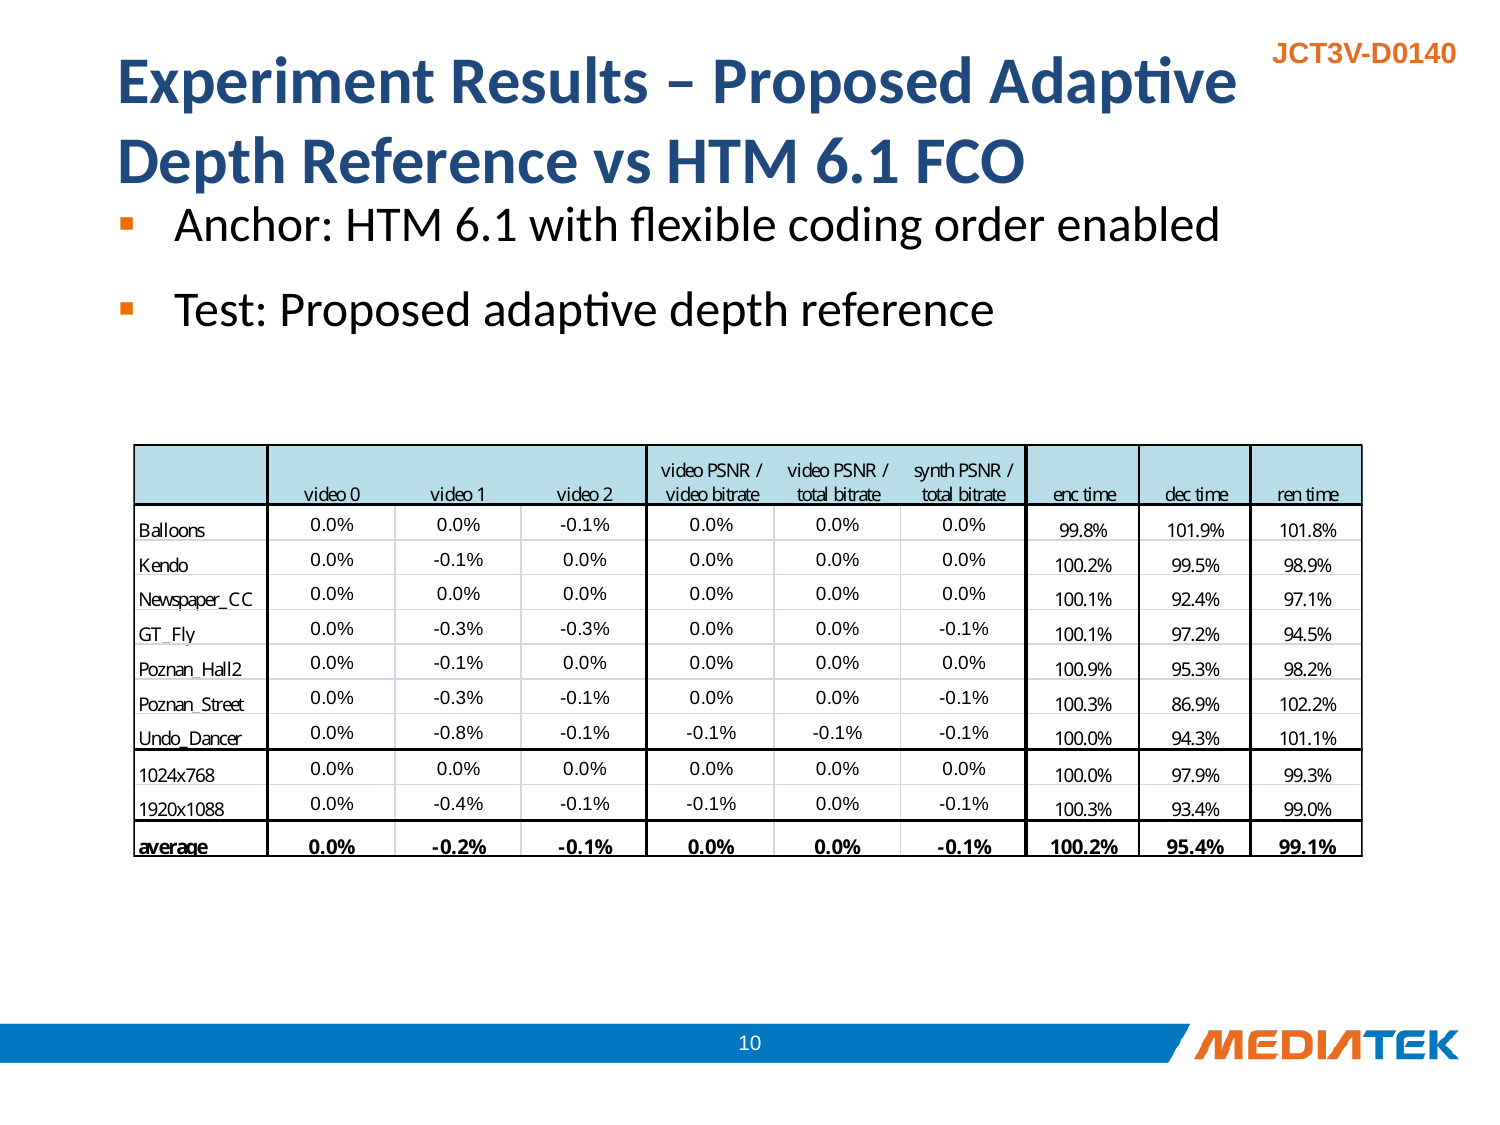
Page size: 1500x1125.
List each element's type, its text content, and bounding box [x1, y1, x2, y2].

picture [0, 1023, 711, 1063]
list Anchor: HTM 6.1 with flexible coding order enabled Test: Proposed adaptive depth reference [102, 184, 1425, 998]
slide_number 9 [711, 1022, 789, 1090]
picture [133, 444, 1365, 859]
picture [789, 1023, 1459, 1063]
title Experiment Results – Proposed Adaptive Depth Reference vs HTM 6.1 FCO [101, 62, 1425, 172]
